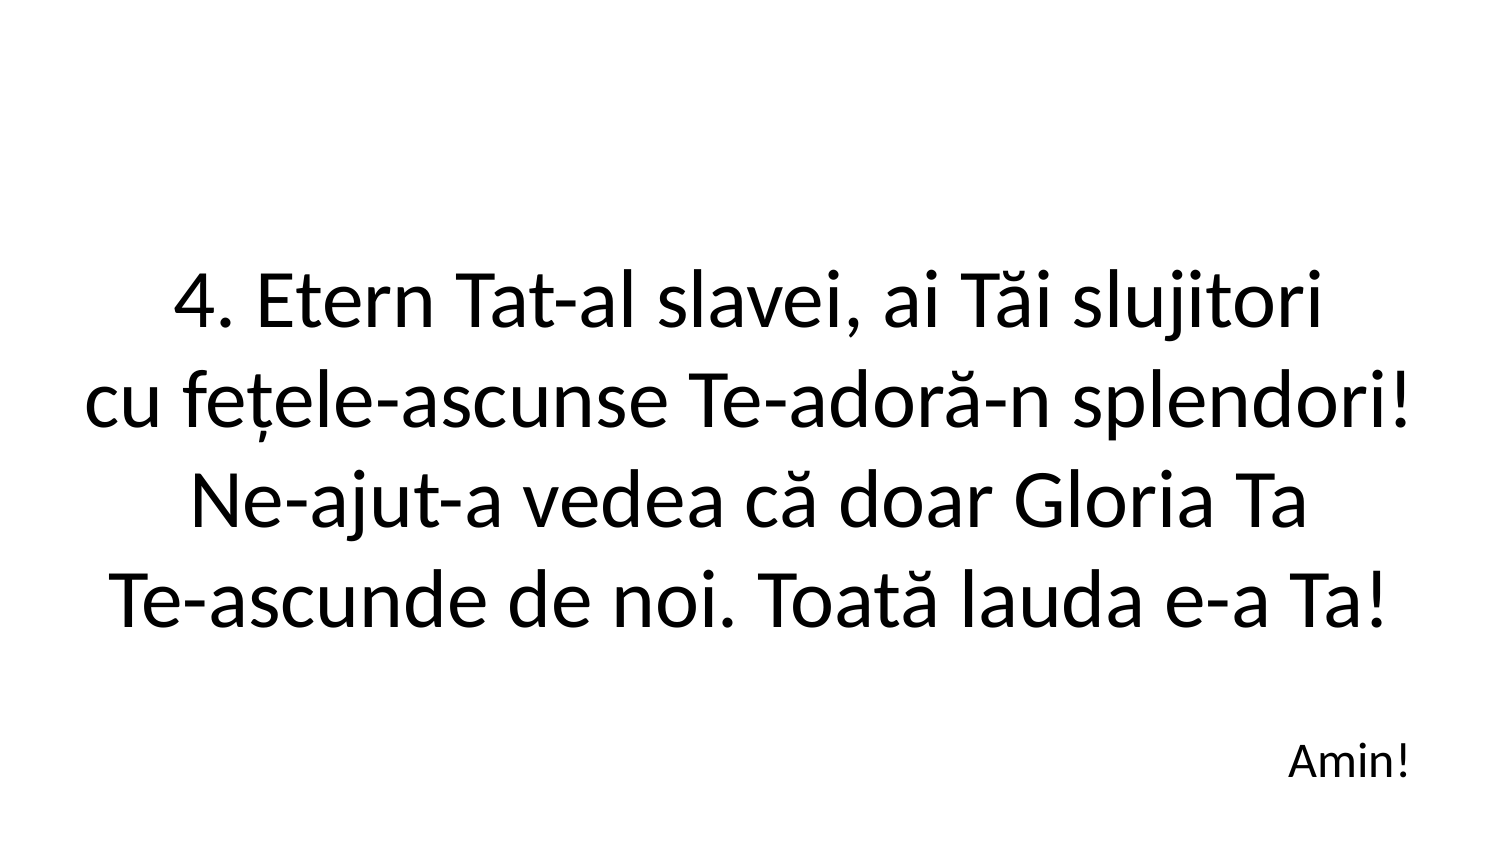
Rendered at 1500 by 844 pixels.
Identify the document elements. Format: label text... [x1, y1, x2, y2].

text_box 4. Etern Tat-al slavei, ai Tăi slujitori cu fețele-ascunse Te-adoră-n splendori! Ne-ajut-a vedea că doar Gloria Ta Te-ascunde de noi. Toată lauda e-a Ta! [69, 192, 1431, 652]
text_box Amin! [1273, 674, 1427, 795]
